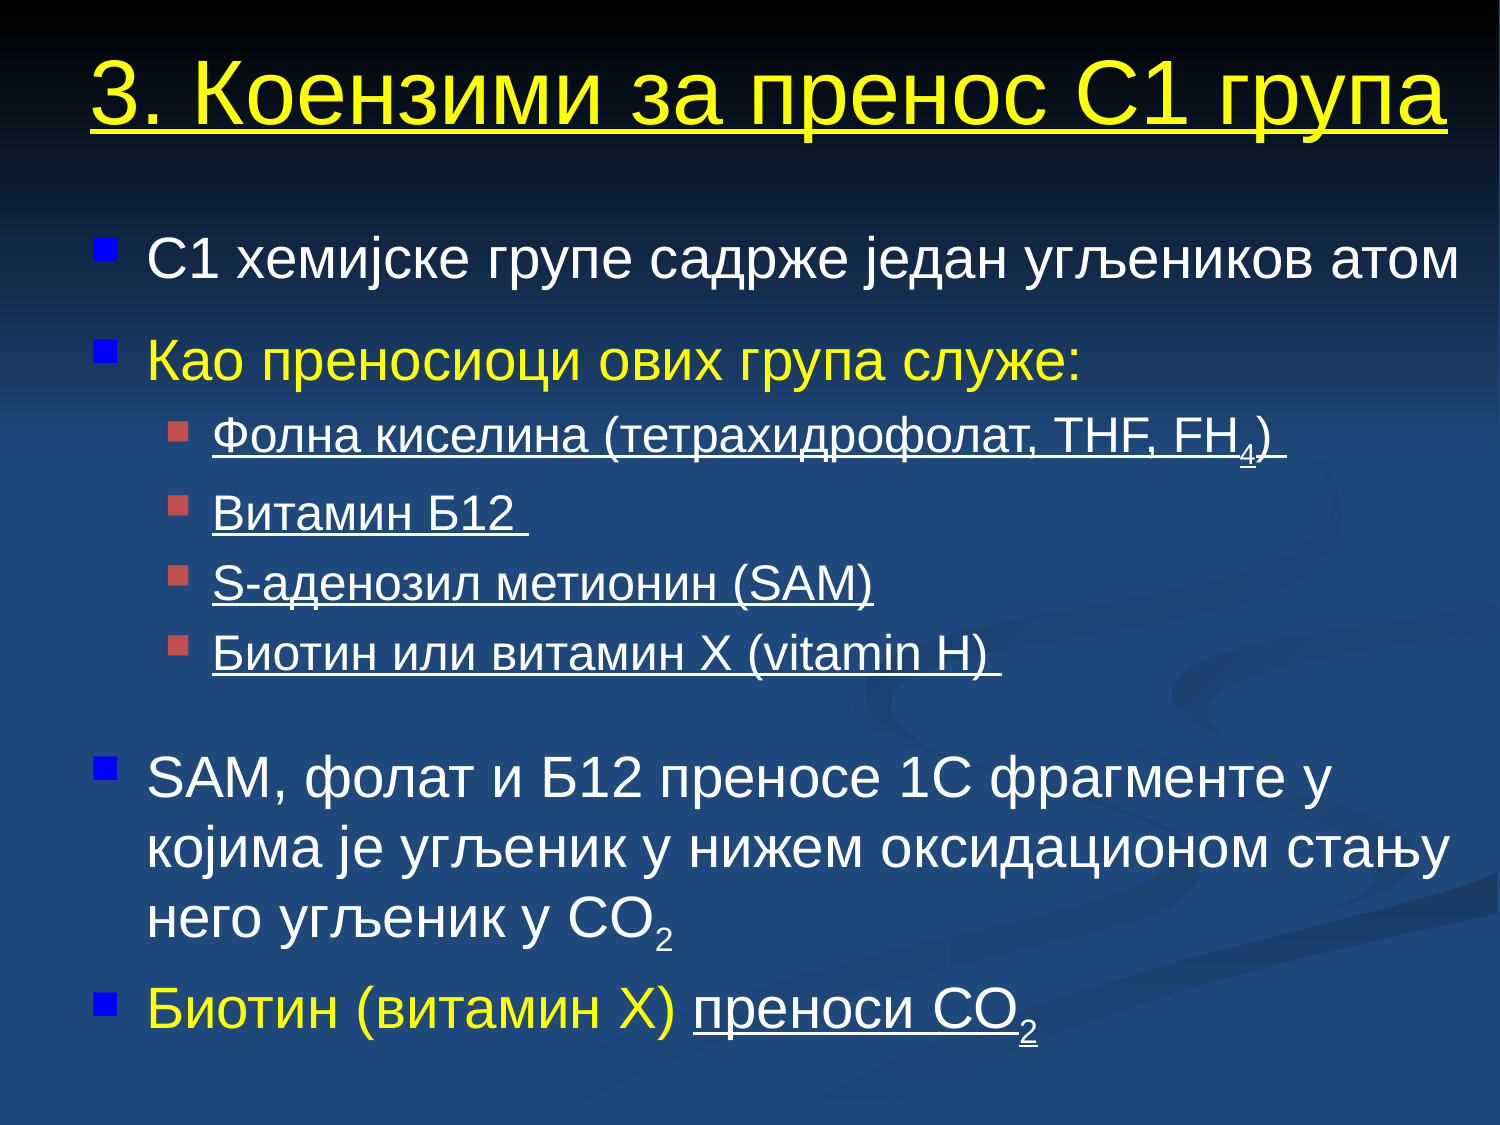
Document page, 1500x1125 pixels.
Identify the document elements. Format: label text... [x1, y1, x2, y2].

list C1 хемијске групе садрже један угљеников атом Као преносиоци ових група служе: Фолна киселина (тетрахидрофолат, THF, FH4) Витамин Б12 S-аденозил метионин (SAM) Биотин или витамин Х (vitamin H) SАМ, фолат и Б12 преносе 1C фрaгменте у којима је угљеник у нижем оксидационом стању него угљеник у CО2 Биотин (витамин Х) преноси CО2 [75, 212, 1500, 1125]
title 3. Коензими за пренос C1 група [37, 0, 1500, 175]
